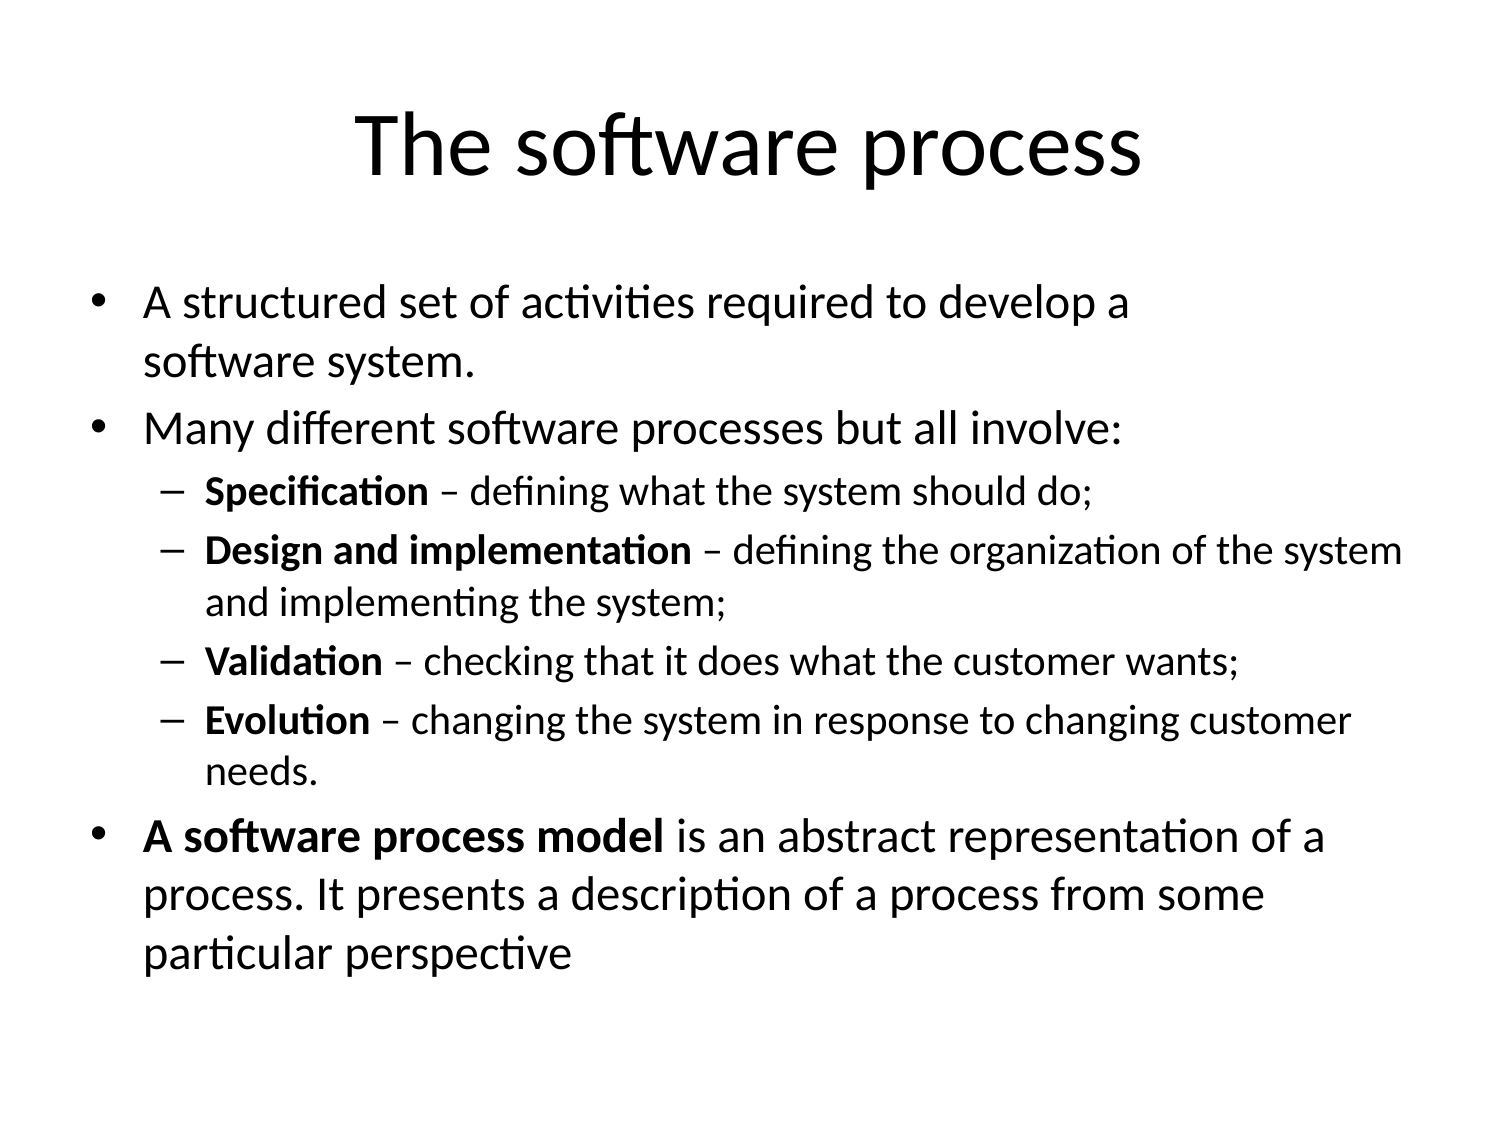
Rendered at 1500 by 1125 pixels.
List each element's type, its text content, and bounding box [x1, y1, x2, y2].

title The software process [75, 45, 1425, 233]
list A structured set of activities required to develop a software system. Many different software processes but all involve: Specification – defining what the system should do; Design and implementation – defining the organization of the system and implementing the system; Validation – checking that it does what the customer wants; Evolution – changing the system in response to changing customer needs. A software process model is an abstract representation of a process. It presents a description of a process from some particular perspective [75, 262, 1425, 1005]
